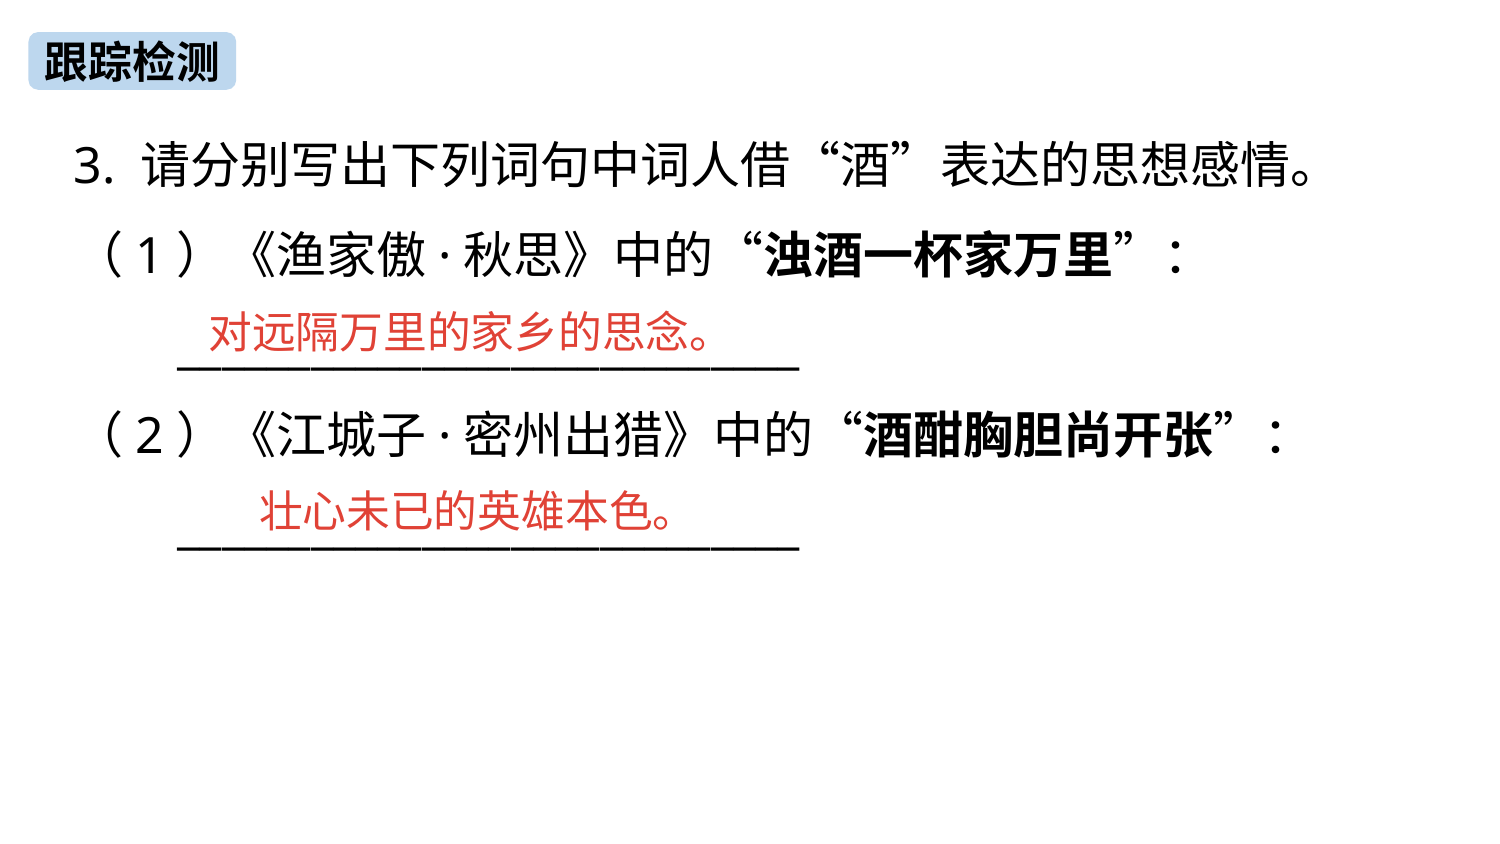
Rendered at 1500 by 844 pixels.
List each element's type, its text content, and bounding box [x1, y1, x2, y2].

text_box 跟踪检测 [27, 31, 238, 91]
text_box 对远隔万里的家乡的思念。 [197, 298, 747, 363]
text_box 3. 请分别写出下列词句中词人借“酒”表达的思想感情。 （1）《渔家傲·秋思》中的“浊酒一杯家万里”： ____________________________ （2）《江城子·密州出猎》中的“酒酣胸胆尚开张”： ____________________________ [62, 98, 1500, 560]
text_box 壮心未已的英雄本色。 [247, 477, 696, 542]
